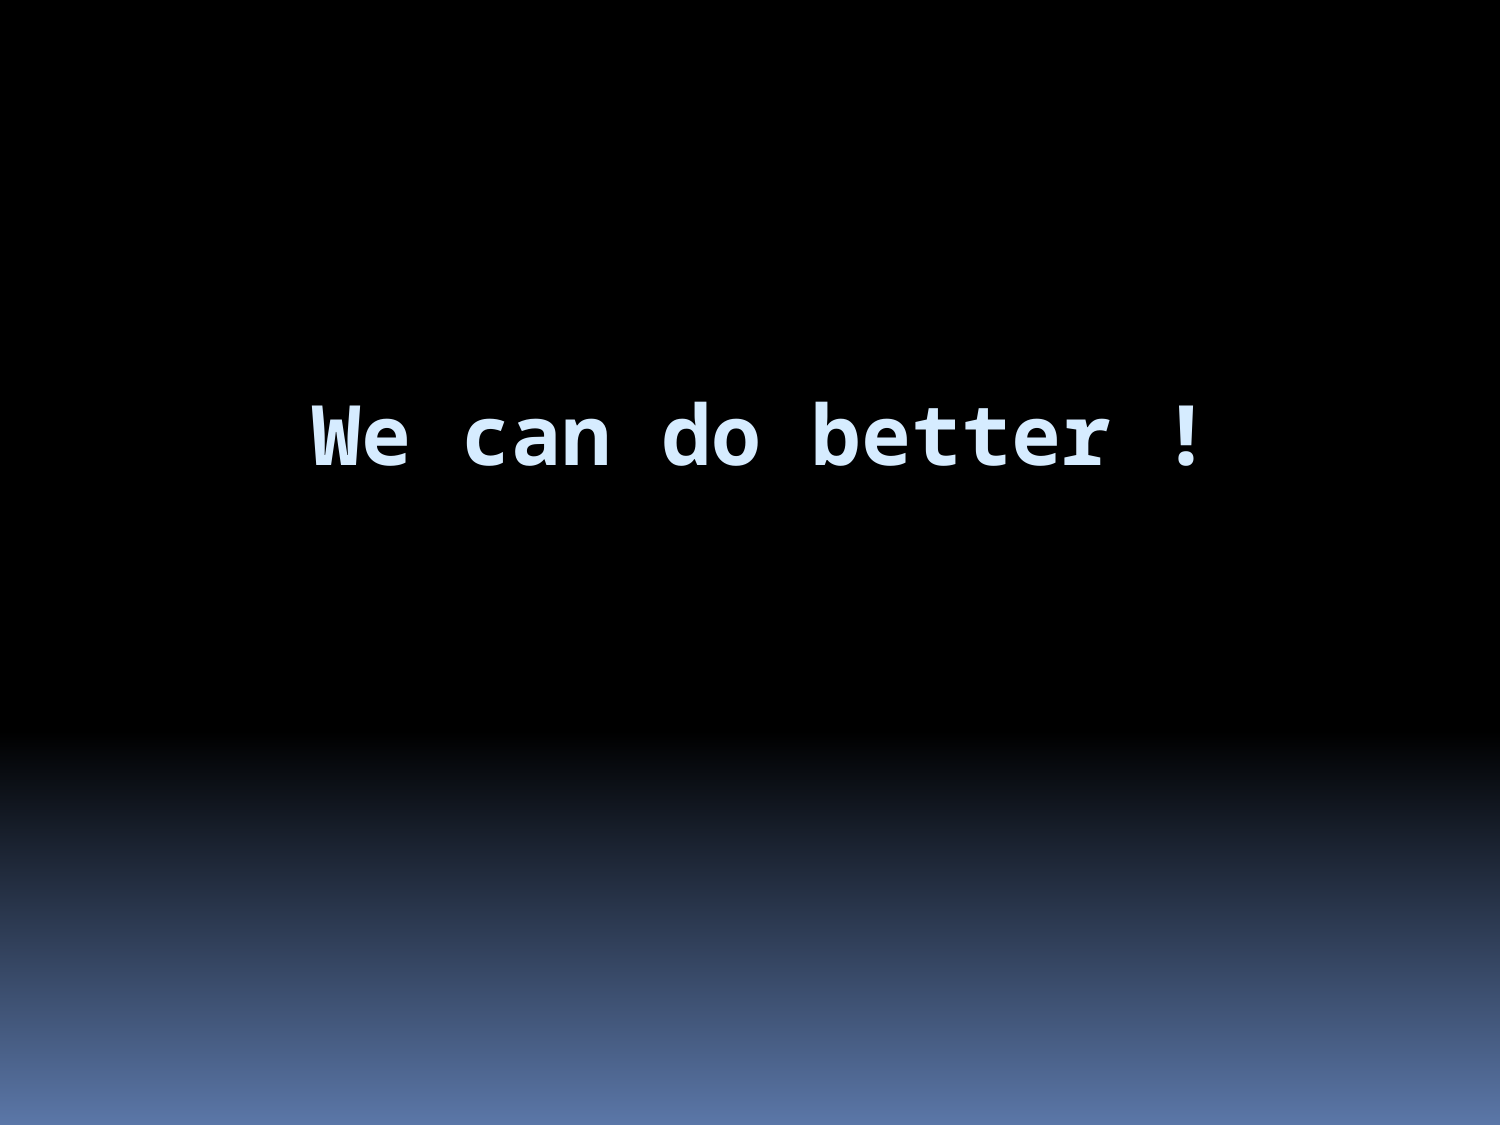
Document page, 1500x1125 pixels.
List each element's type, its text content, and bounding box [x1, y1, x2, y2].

title We can do better ! [125, 375, 1400, 699]
